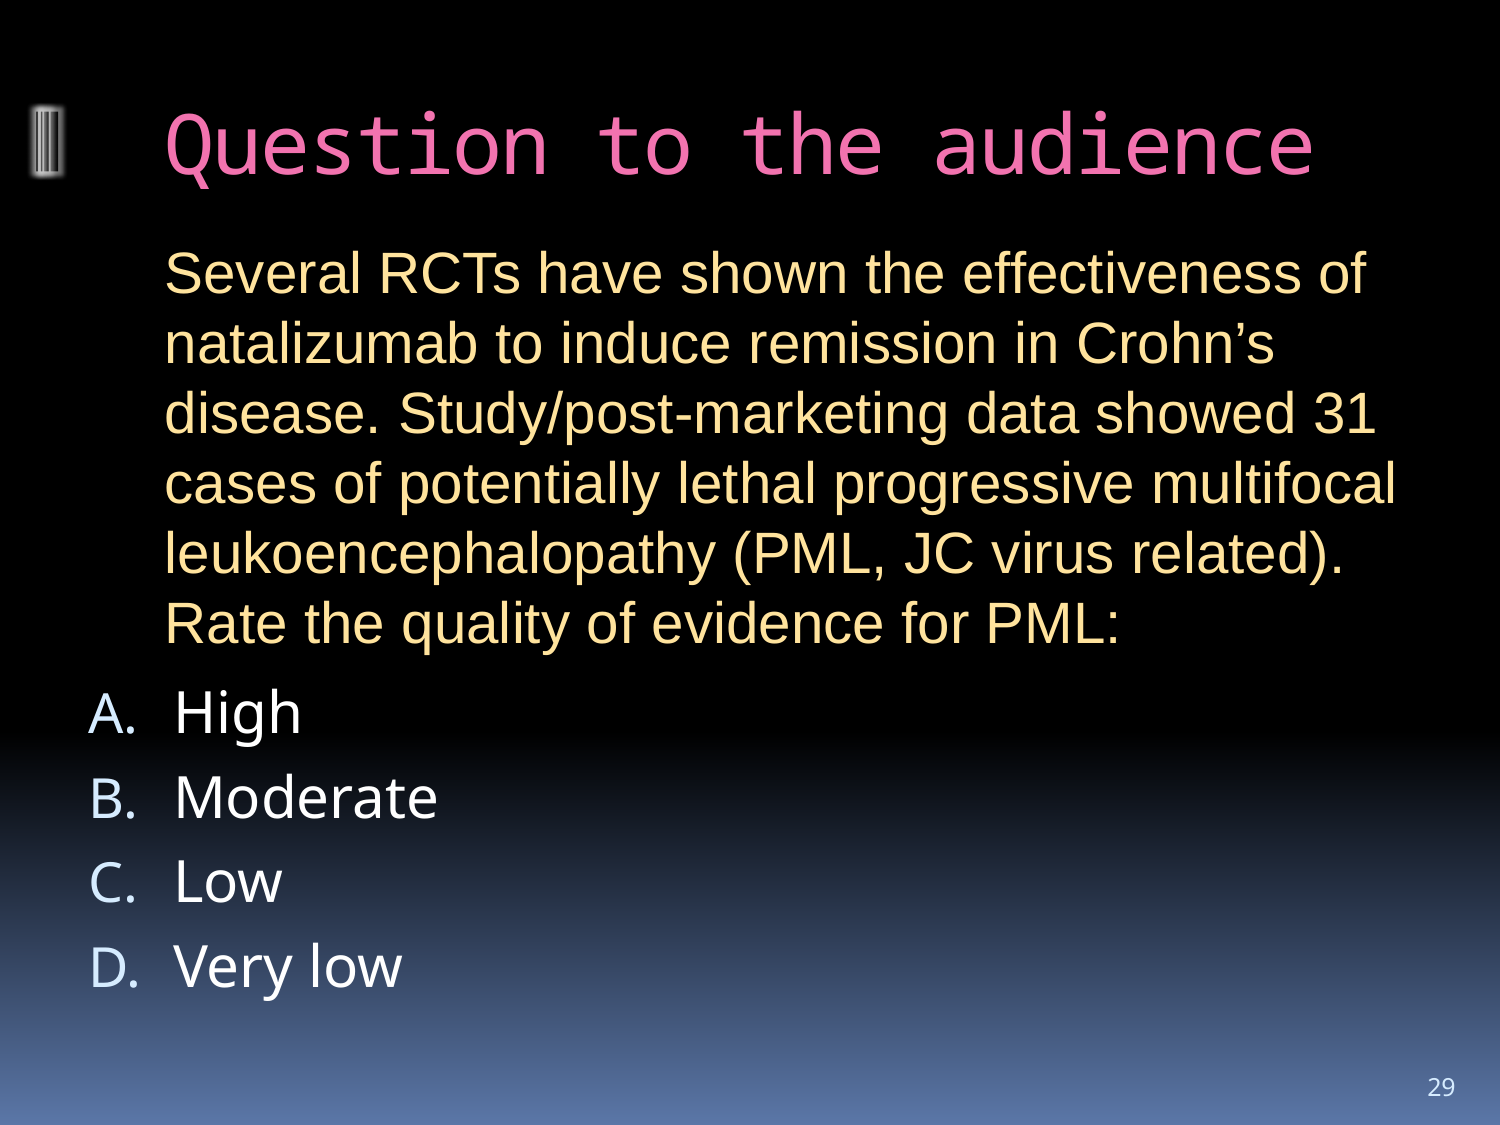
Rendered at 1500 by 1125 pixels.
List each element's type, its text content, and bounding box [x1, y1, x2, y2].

list High Moderate Low Very low [62, 667, 1426, 1051]
text_box Several RCTs have shown the effectiveness of natalizumab to induce remission in Crohn’s disease. Study/post-marketing data showed 31 cases of potentially lethal progressive multifocal leukoencephalopathy (PML, JC virus related). Rate the quality of evidence for PML: [149, 228, 1488, 663]
title Question to the audience [150, 84, 1425, 228]
slide_number 29 [1412, 1052, 1488, 1113]
